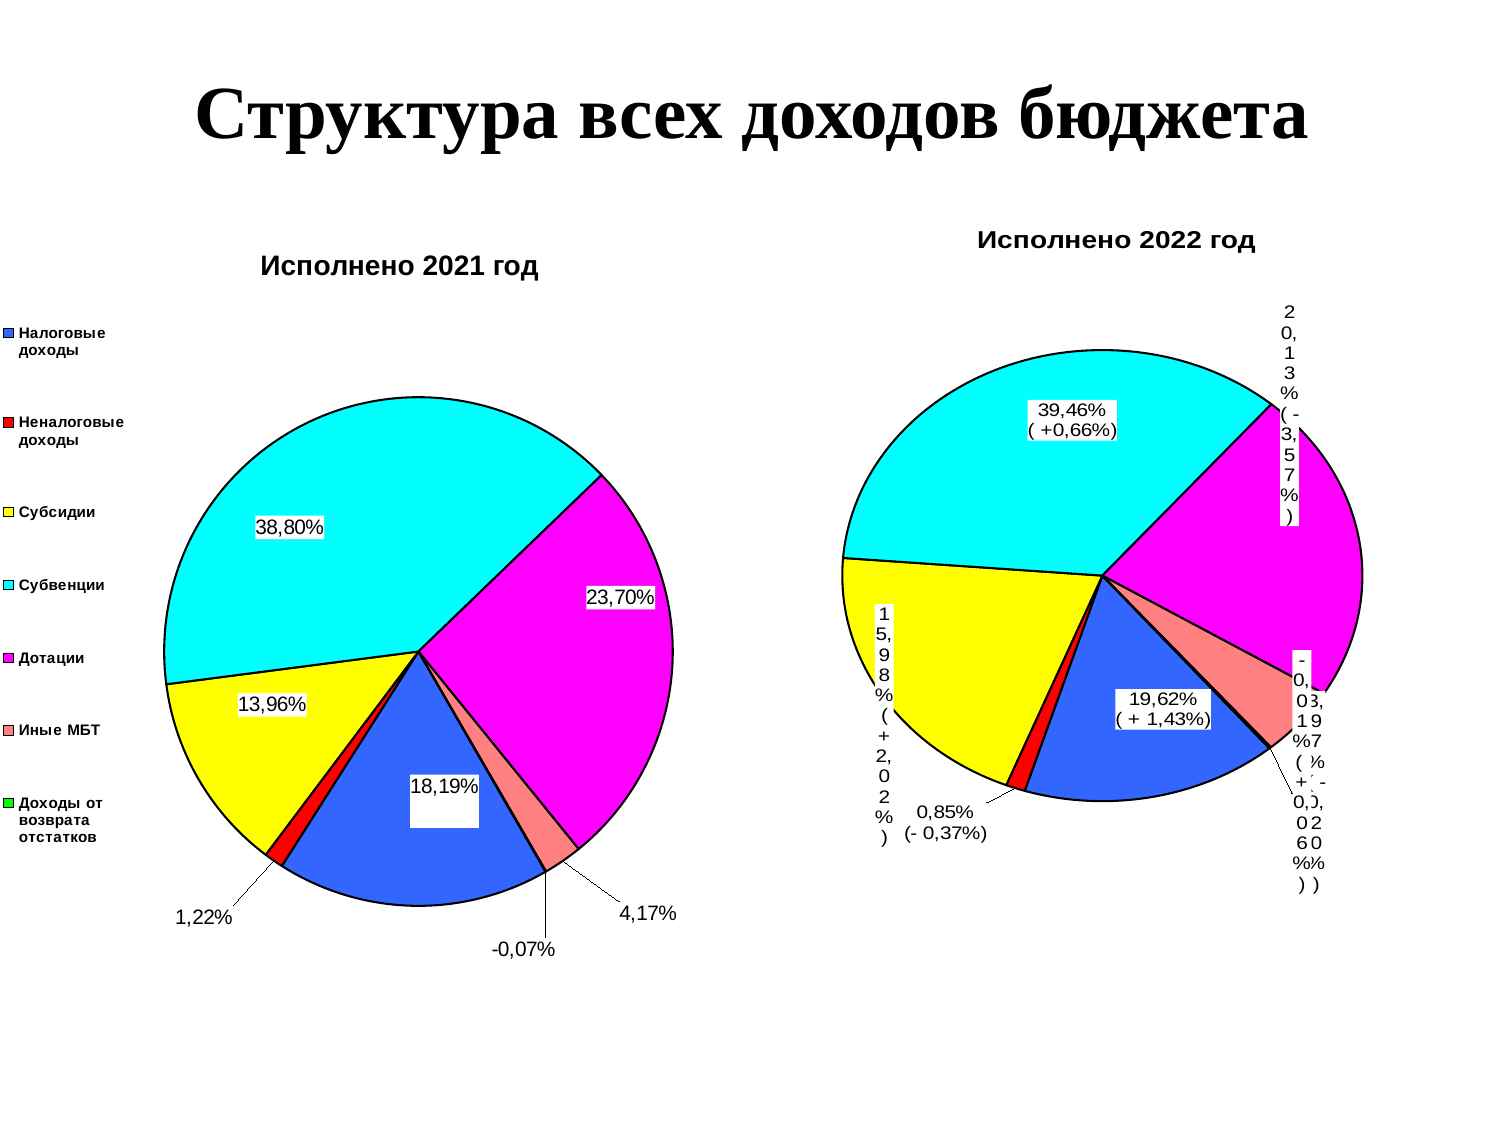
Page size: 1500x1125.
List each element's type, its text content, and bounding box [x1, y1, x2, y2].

chart [820, 217, 1484, 999]
text_box Структура всех доходов бюджета [76, 30, 1427, 186]
chart [0, 195, 751, 1078]
